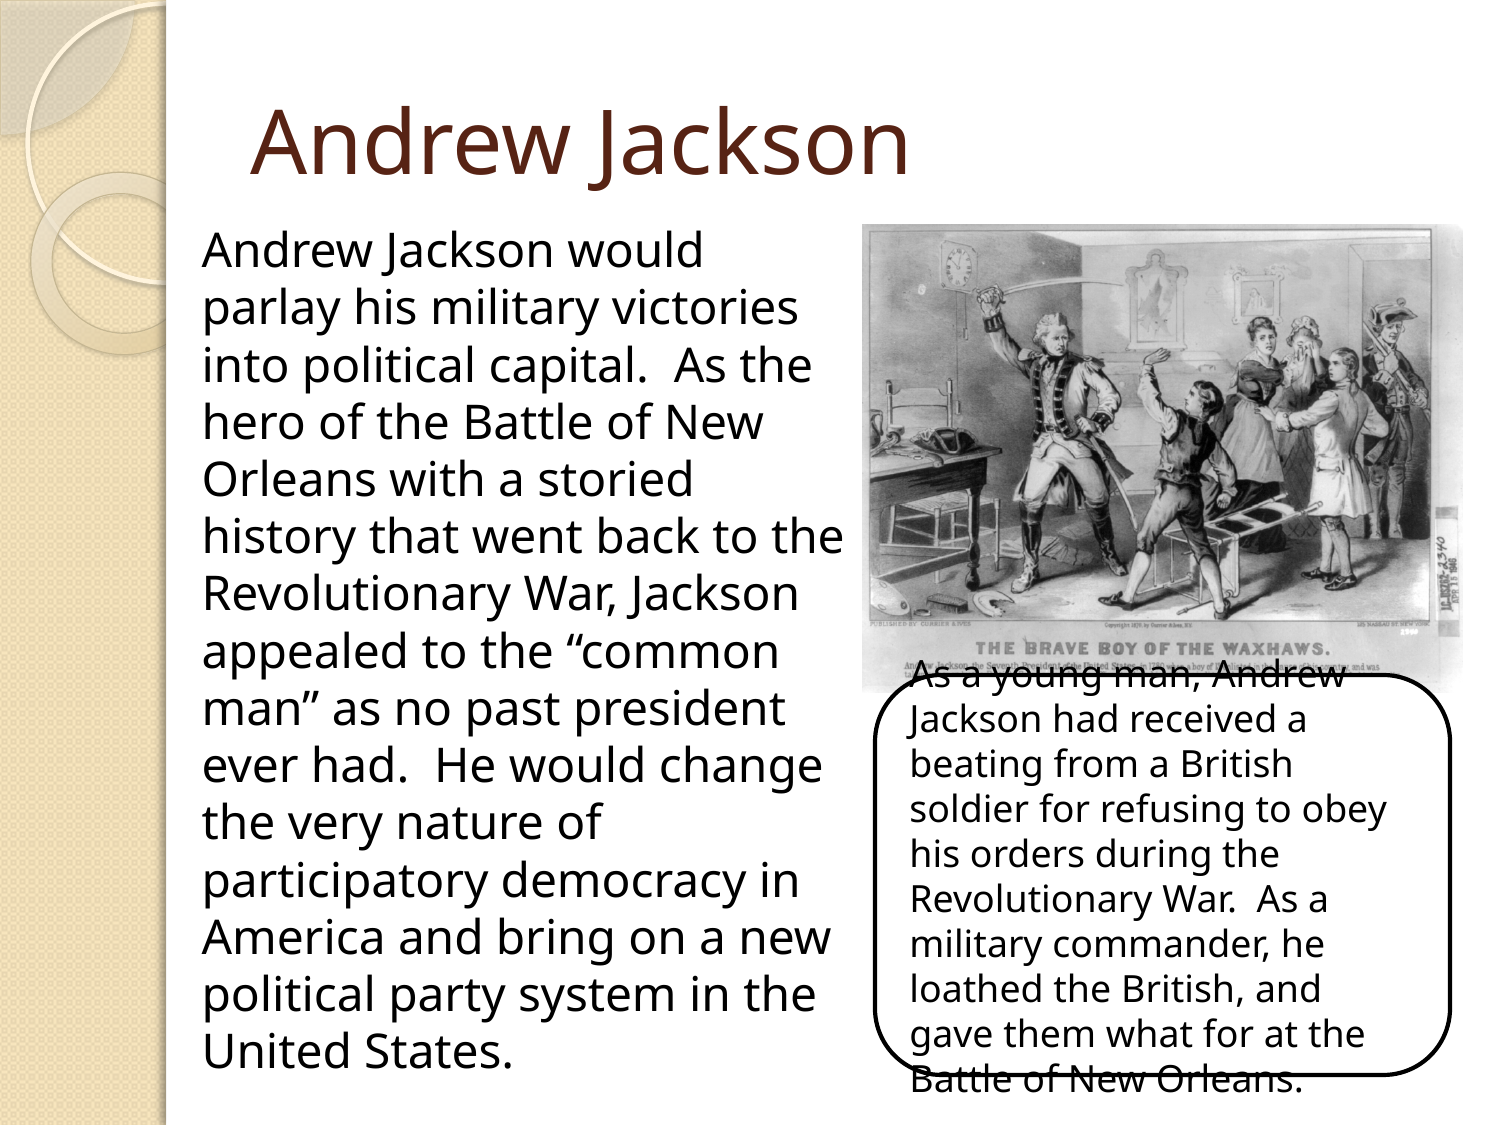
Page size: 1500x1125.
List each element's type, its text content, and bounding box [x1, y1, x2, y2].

title Andrew Jackson [235, 45, 1466, 224]
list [862, 224, 1463, 693]
text_box As a young man, Andrew Jackson had received a beating from a British soldier for refusing to obey his orders during the Revolutionary War. As a military commander, he loathed the British, and gave them what for at the Battle of New Orleans. [872, 706, 1453, 1078]
list Andrew Jackson would parlay his military victories into political capital. As the hero of the Battle of New Orleans with a storied history that went back to the Revolutionary War, Jackson appealed to the “common man” as no past president ever had. He would change the very nature of participatory democracy in America and bring on a new political party system in the United States. [174, 212, 863, 1100]
